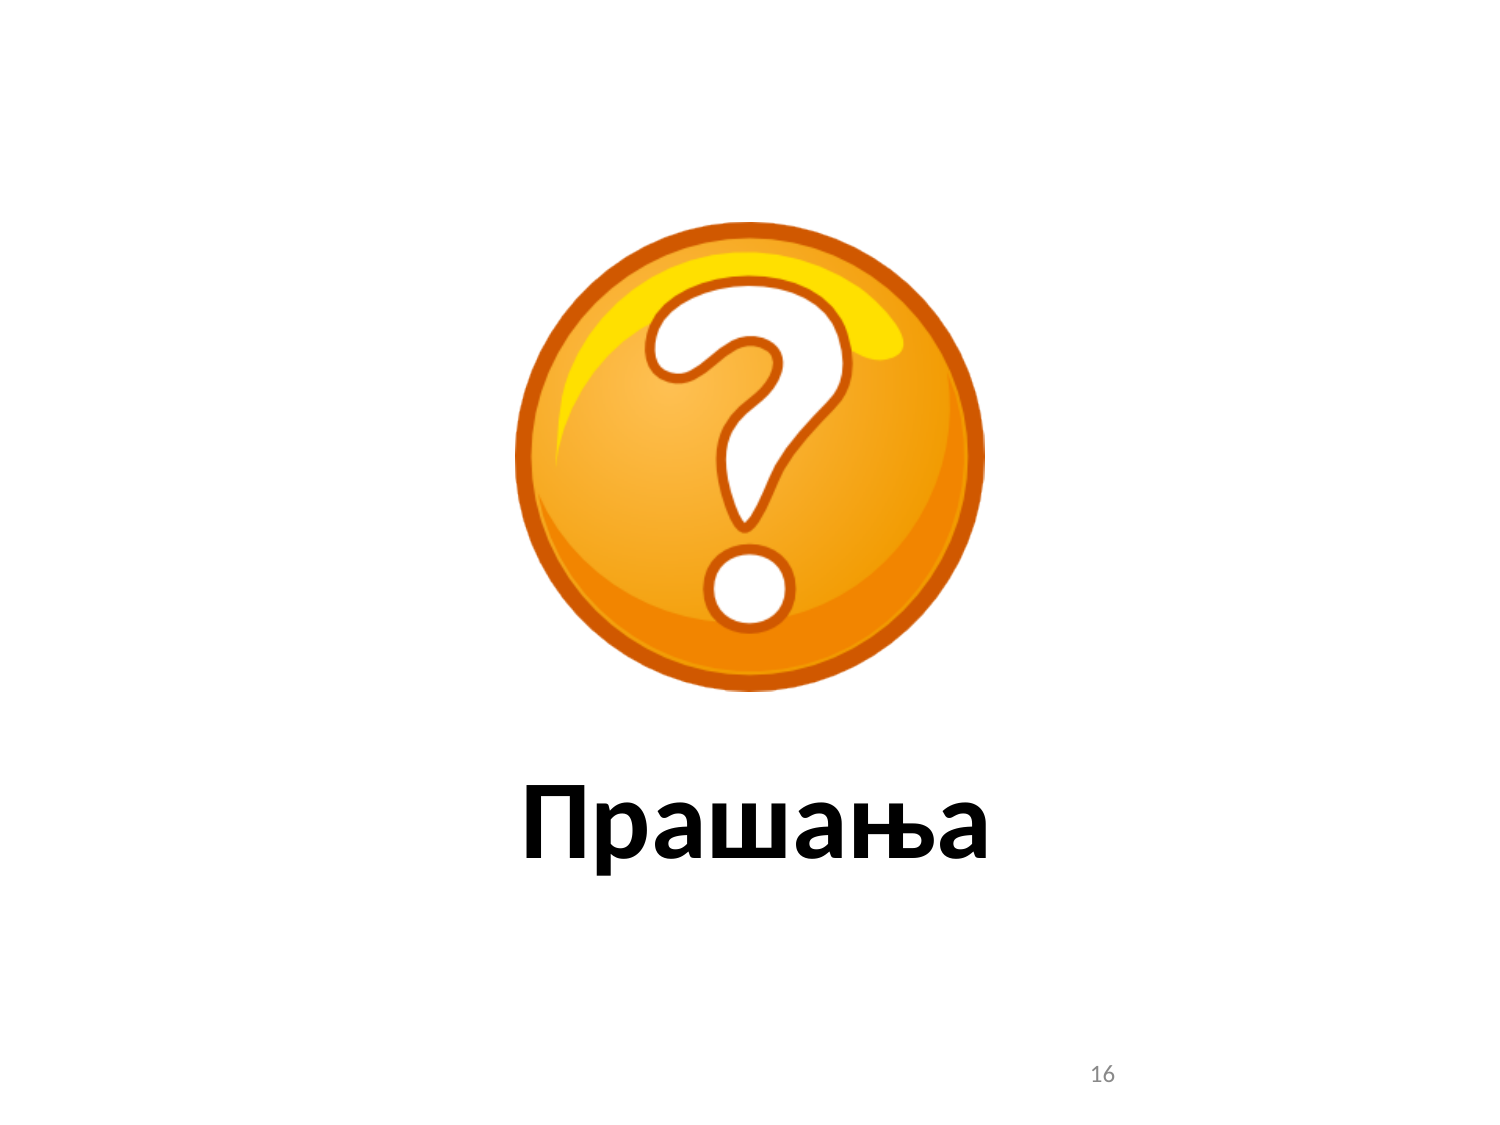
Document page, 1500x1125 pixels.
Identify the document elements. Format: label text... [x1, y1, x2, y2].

text_box Прашања [505, 738, 1008, 888]
picture [515, 222, 985, 692]
slide_number 16 [1074, 1042, 1425, 1103]
